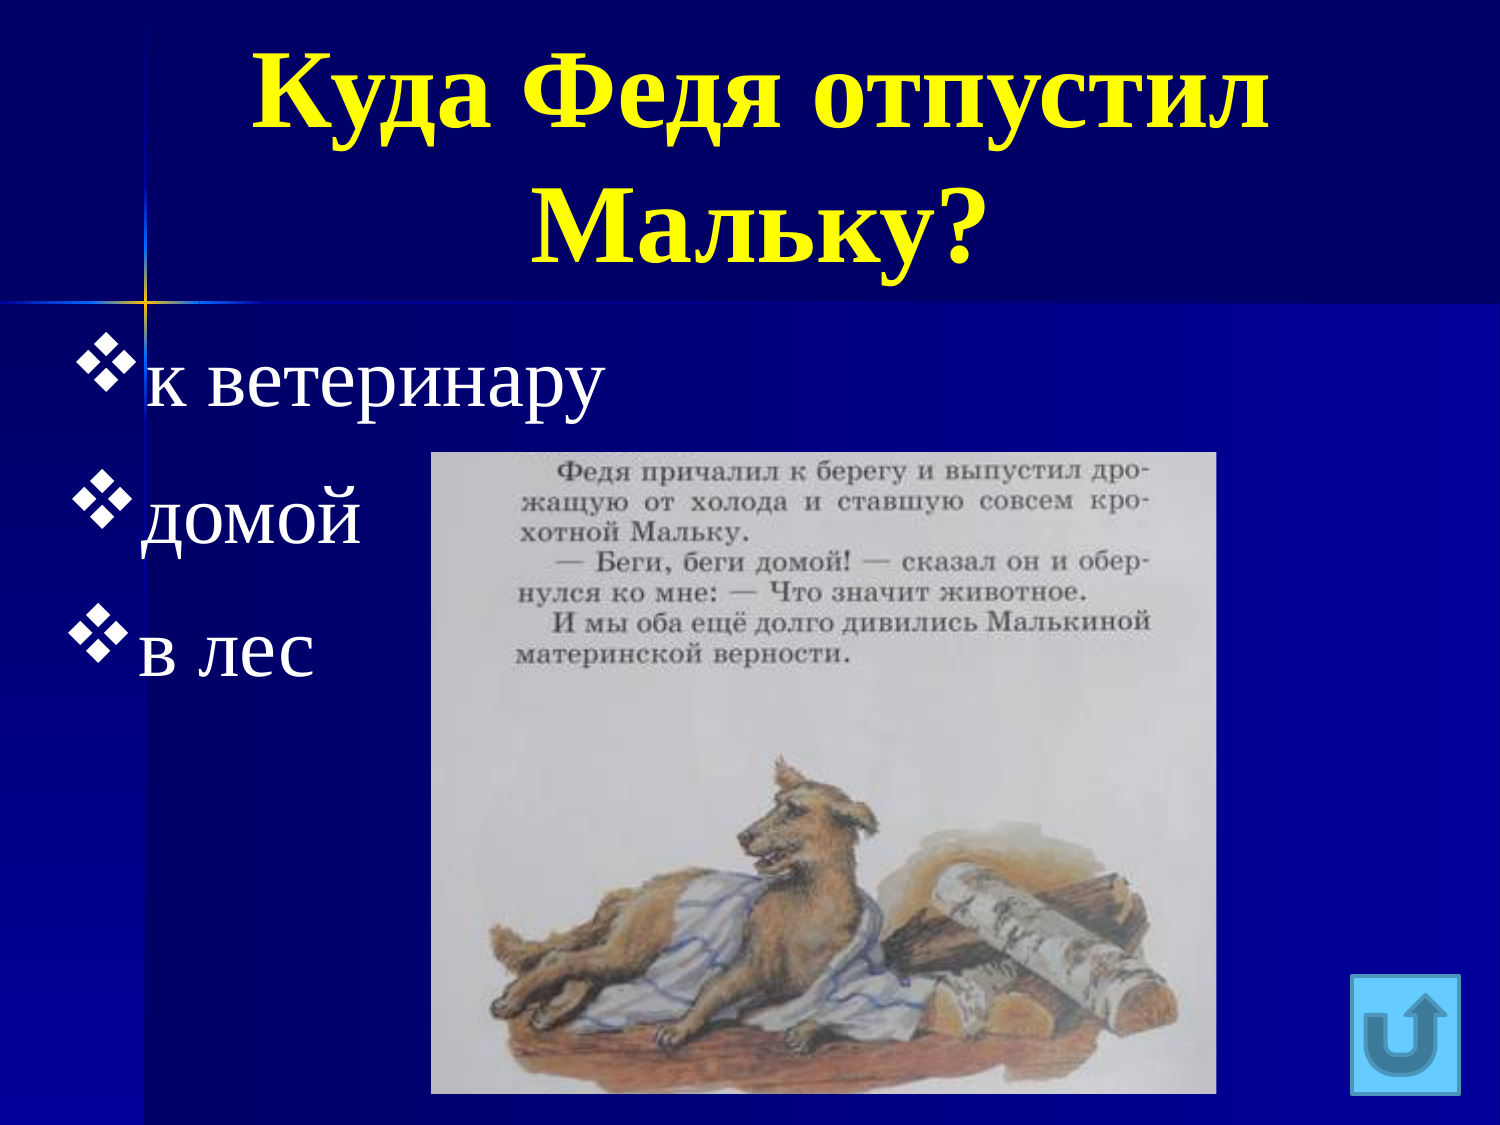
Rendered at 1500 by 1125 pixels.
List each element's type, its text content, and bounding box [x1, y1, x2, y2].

picture [430, 452, 1217, 1095]
text_box домой [50, 452, 378, 568]
text_box в лес [47, 586, 352, 701]
text_box к ветеринару [55, 315, 643, 431]
text_box [1350, 974, 1461, 1096]
text_box Куда Федя отпустил Мальку? [147, 7, 1376, 292]
